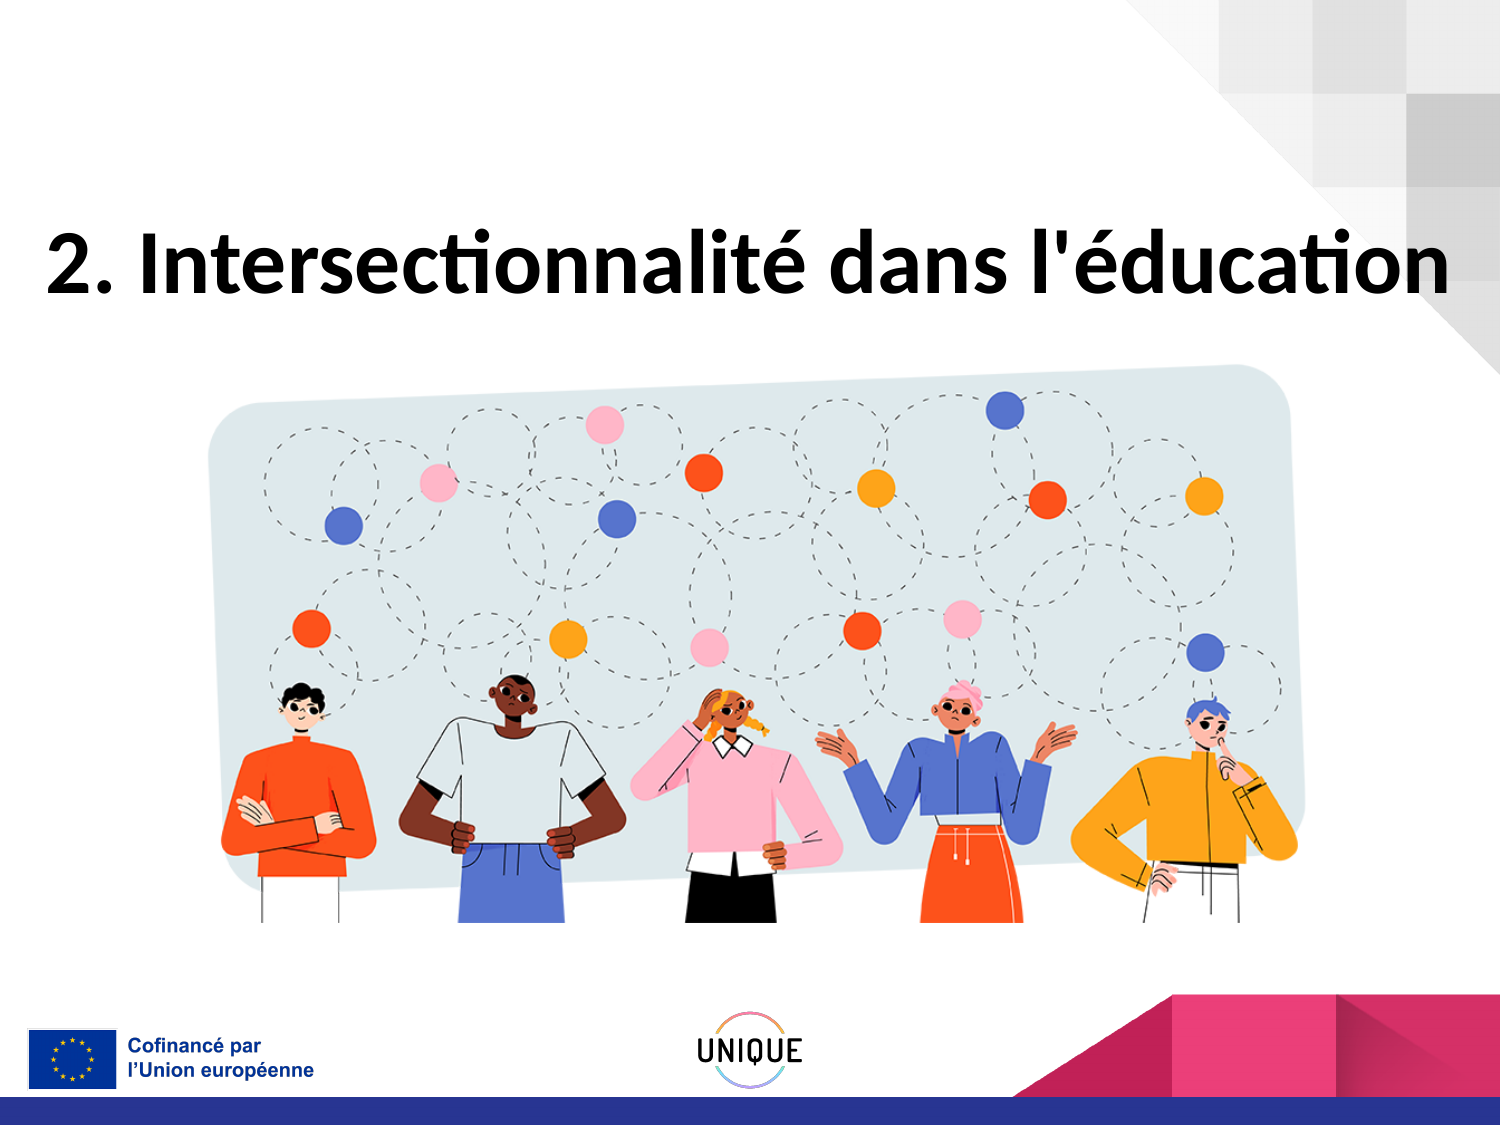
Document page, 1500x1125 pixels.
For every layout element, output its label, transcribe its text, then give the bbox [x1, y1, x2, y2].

picture [192, 353, 1308, 923]
title 2. Intersectionnalité dans l'éducation [12, 136, 1488, 378]
picture [0, 993, 1500, 1125]
picture [1125, 0, 1500, 375]
